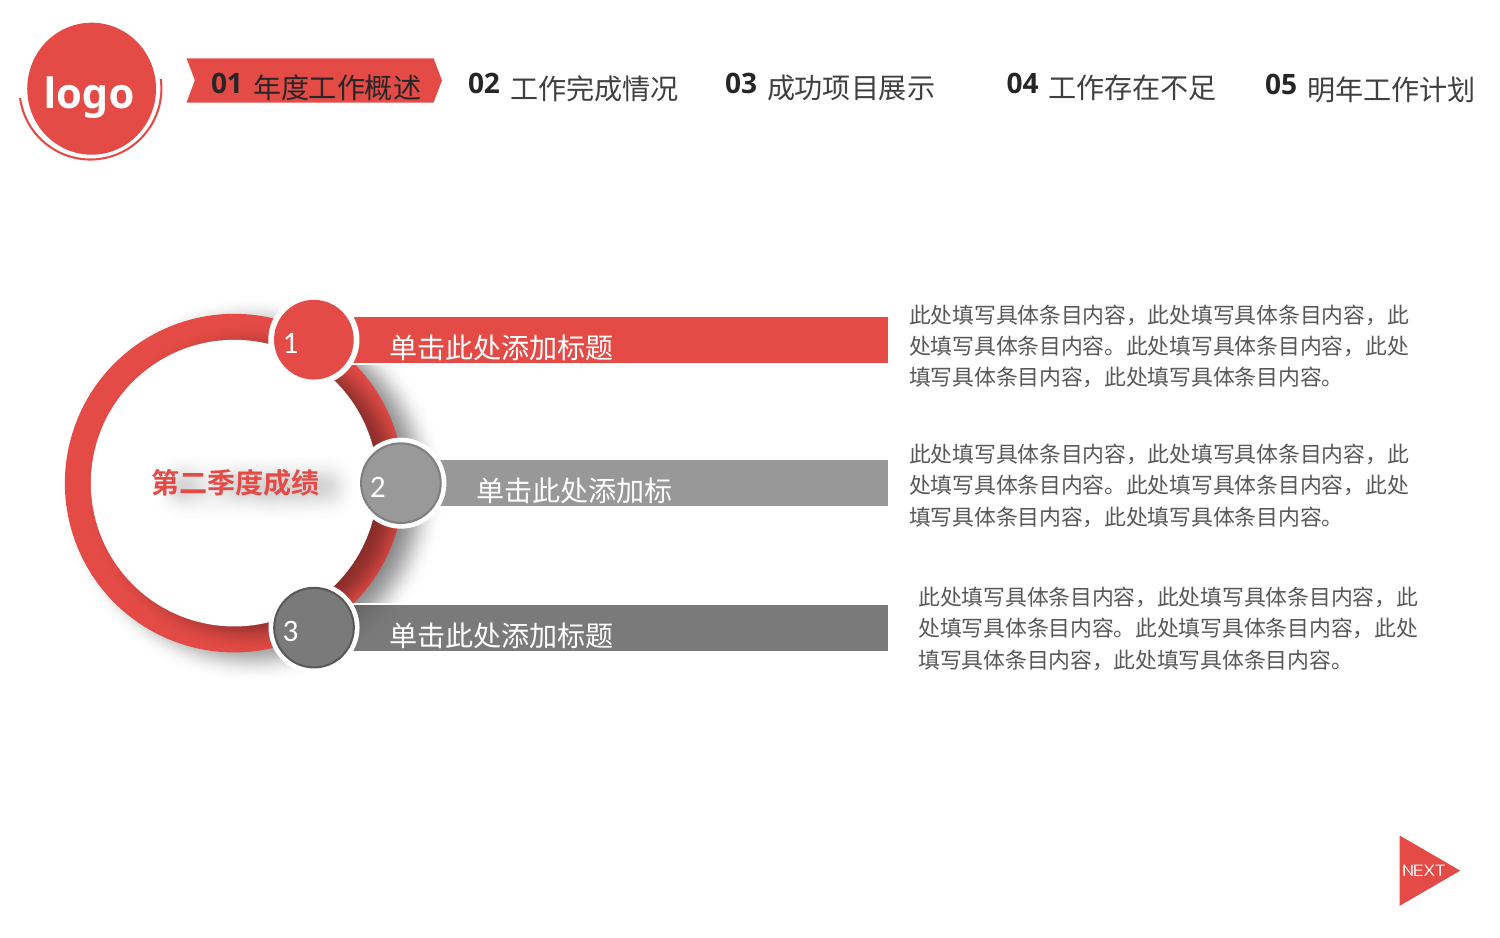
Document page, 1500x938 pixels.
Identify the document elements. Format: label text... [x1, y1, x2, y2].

text_box 05 [1250, 59, 1314, 209]
text_box 工作存在不足 [1017, 46, 1248, 112]
text_box 02 [453, 58, 517, 208]
text_box 此处填写具体条目内容，此处填写具体条目内容，此处填写具体条目内容。此处填写具体条目内容，此处填写具体条目内容，此处填写具体条目内容。 [894, 427, 1429, 537]
text_box 工作完成情况 [479, 46, 709, 113]
text_box 明年工作计划 [1276, 48, 1500, 114]
text_box [185, 56, 222, 105]
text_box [365, 315, 890, 373]
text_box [365, 603, 890, 661]
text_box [267, 293, 361, 386]
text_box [1, 0, 180, 178]
text_box 成功项目展示 [736, 46, 966, 112]
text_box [8, 22, 170, 155]
text_box [1399, 835, 1461, 906]
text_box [354, 437, 448, 529]
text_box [429, 459, 889, 550]
text_box 此处填写具体条目内容，此处填写具体条目内容，此处填写具体条目内容。此处填写具体条目内容，此处填写具体条目内容，此处填写具体条目内容。 [903, 570, 1439, 680]
text_box 此处填写具体条目内容，此处填写具体条目内容，此处填写具体条目内容。此处填写具体条目内容，此处填写具体条目内容，此处填写具体条目内容。 [894, 288, 1429, 398]
text_box 03 [710, 57, 774, 208]
text_box 04 [991, 57, 1056, 208]
text_box 01 [196, 58, 260, 208]
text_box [64, 313, 404, 653]
text_box 年度工作概述 [222, 46, 452, 112]
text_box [267, 581, 361, 674]
